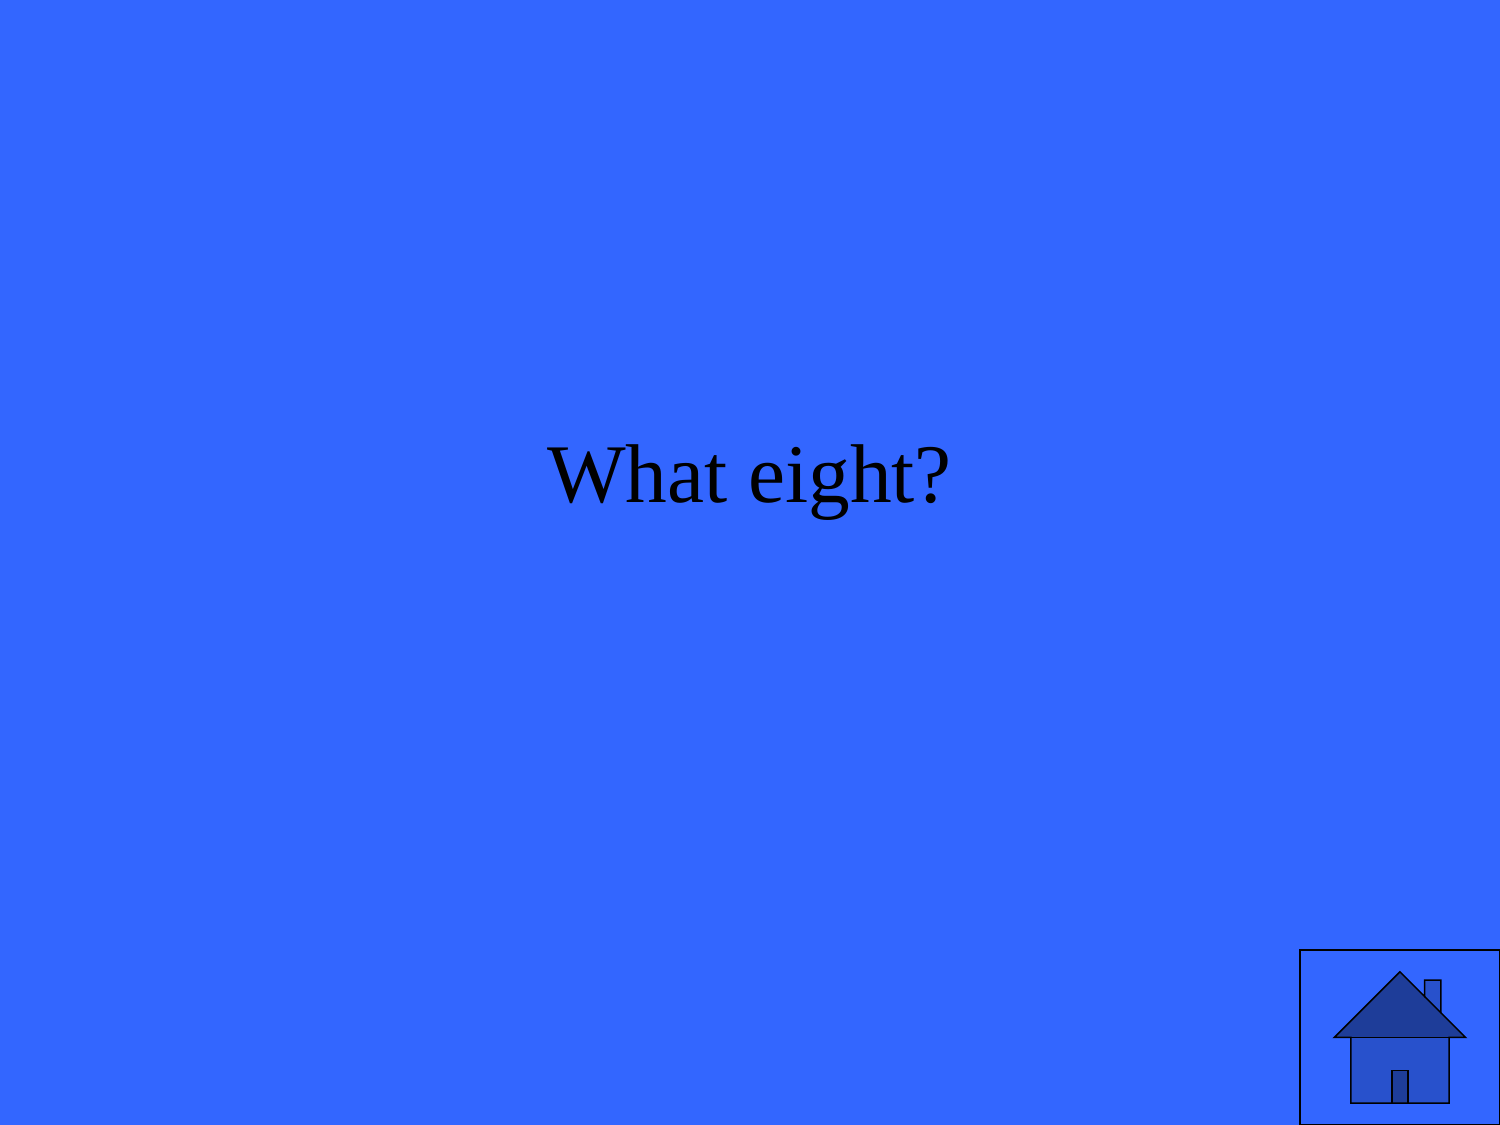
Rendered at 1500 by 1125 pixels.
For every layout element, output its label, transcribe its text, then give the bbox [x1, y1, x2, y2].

title What eight? [112, 374, 1388, 563]
text_box [1299, 950, 1500, 1125]
